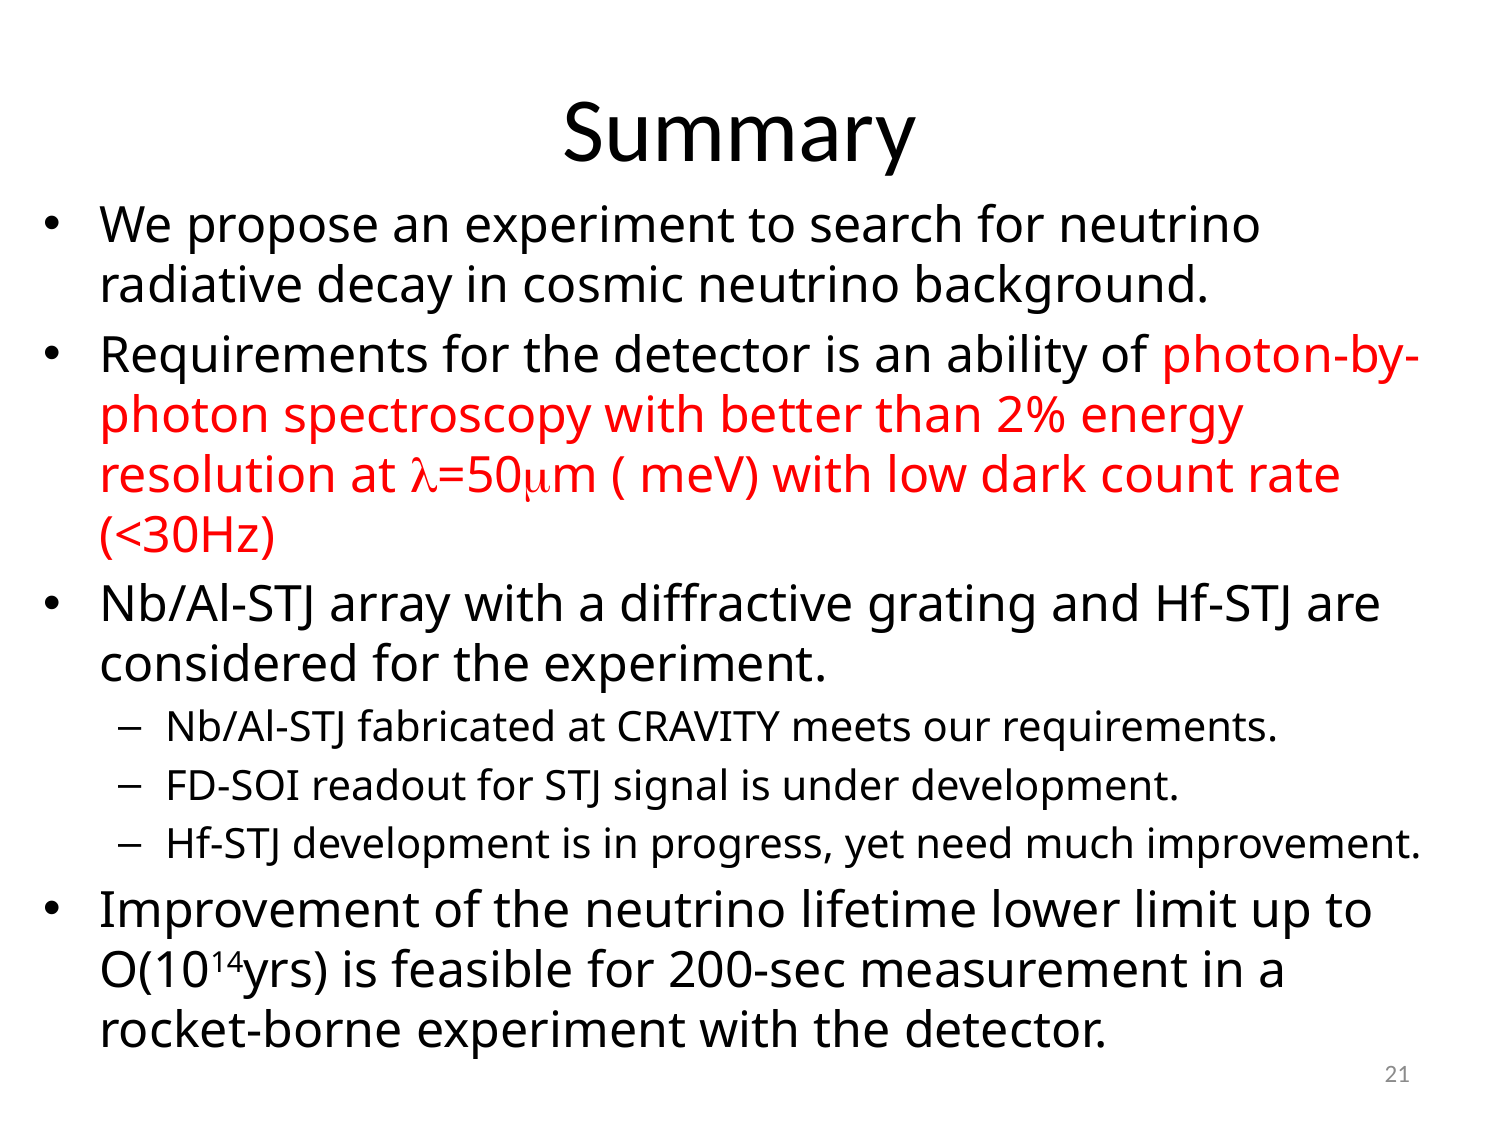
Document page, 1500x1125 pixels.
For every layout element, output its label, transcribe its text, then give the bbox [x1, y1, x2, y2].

slide_number 21 [1074, 1042, 1425, 1103]
title Summary [64, 30, 1415, 219]
